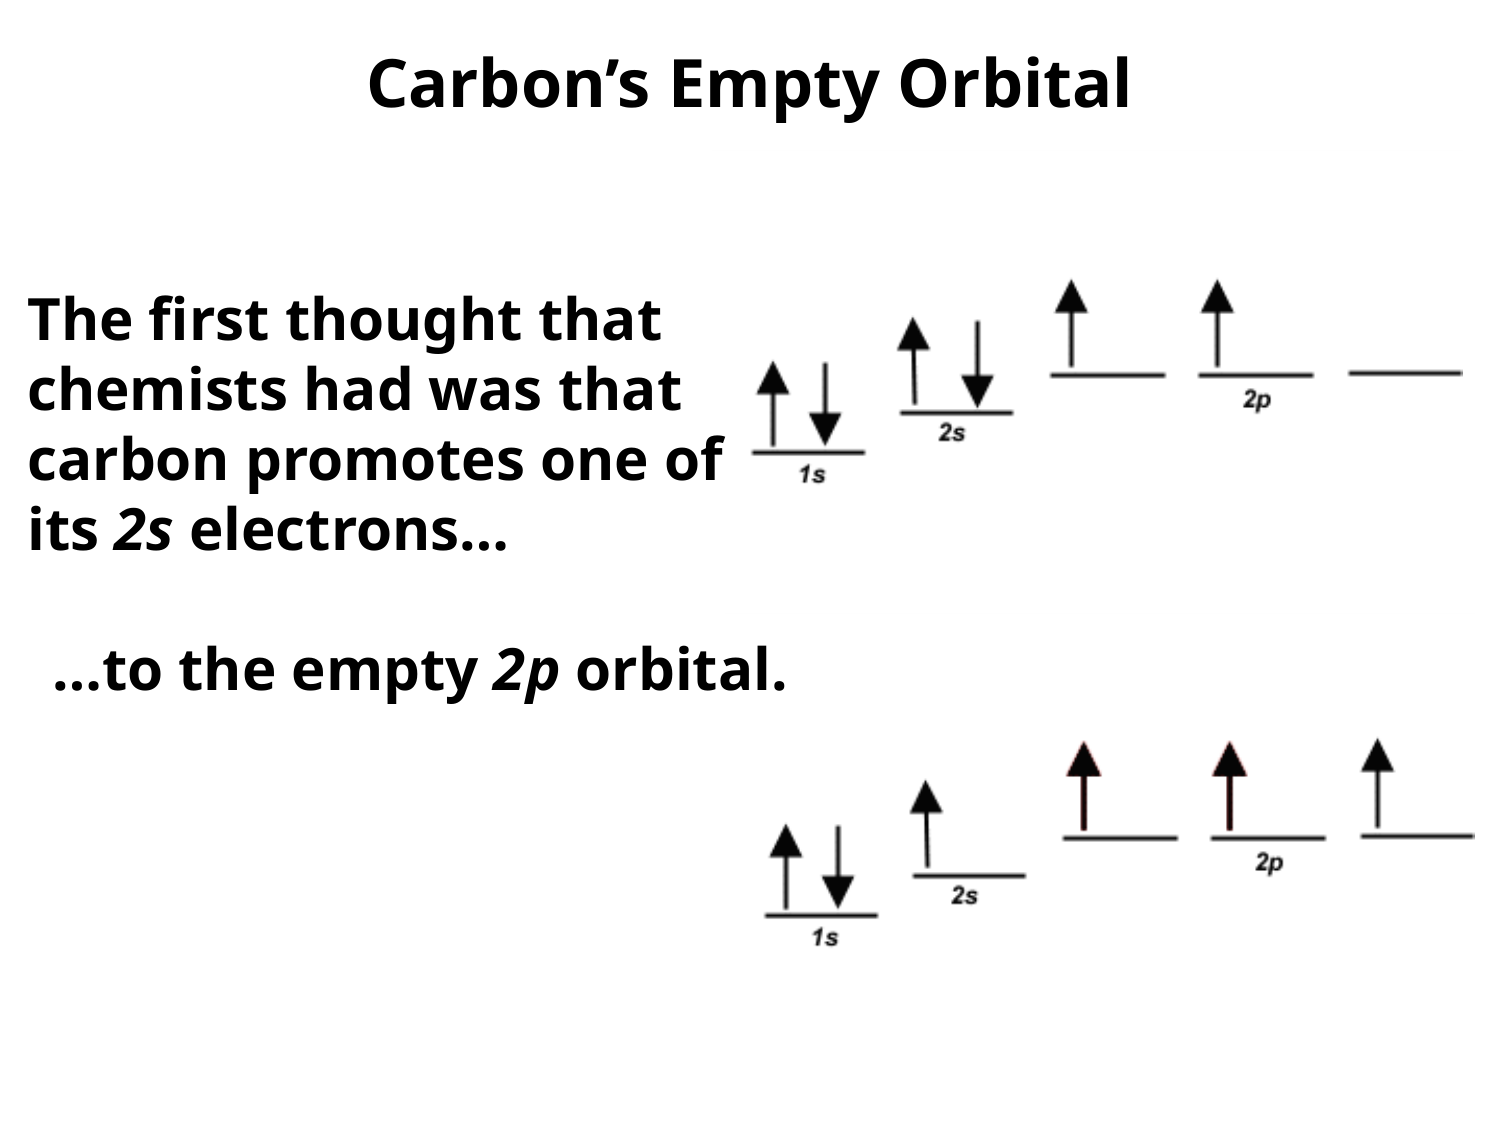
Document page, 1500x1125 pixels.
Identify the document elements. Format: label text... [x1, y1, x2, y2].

title Carbon’s Empty Orbital [349, 37, 1151, 126]
text_box The first thought that chemists had was that carbon promotes one of its 2s electrons… [12, 274, 750, 570]
picture [724, 612, 1476, 988]
picture [712, 149, 1463, 526]
text_box …to the empty 2p orbital. [37, 624, 719, 770]
